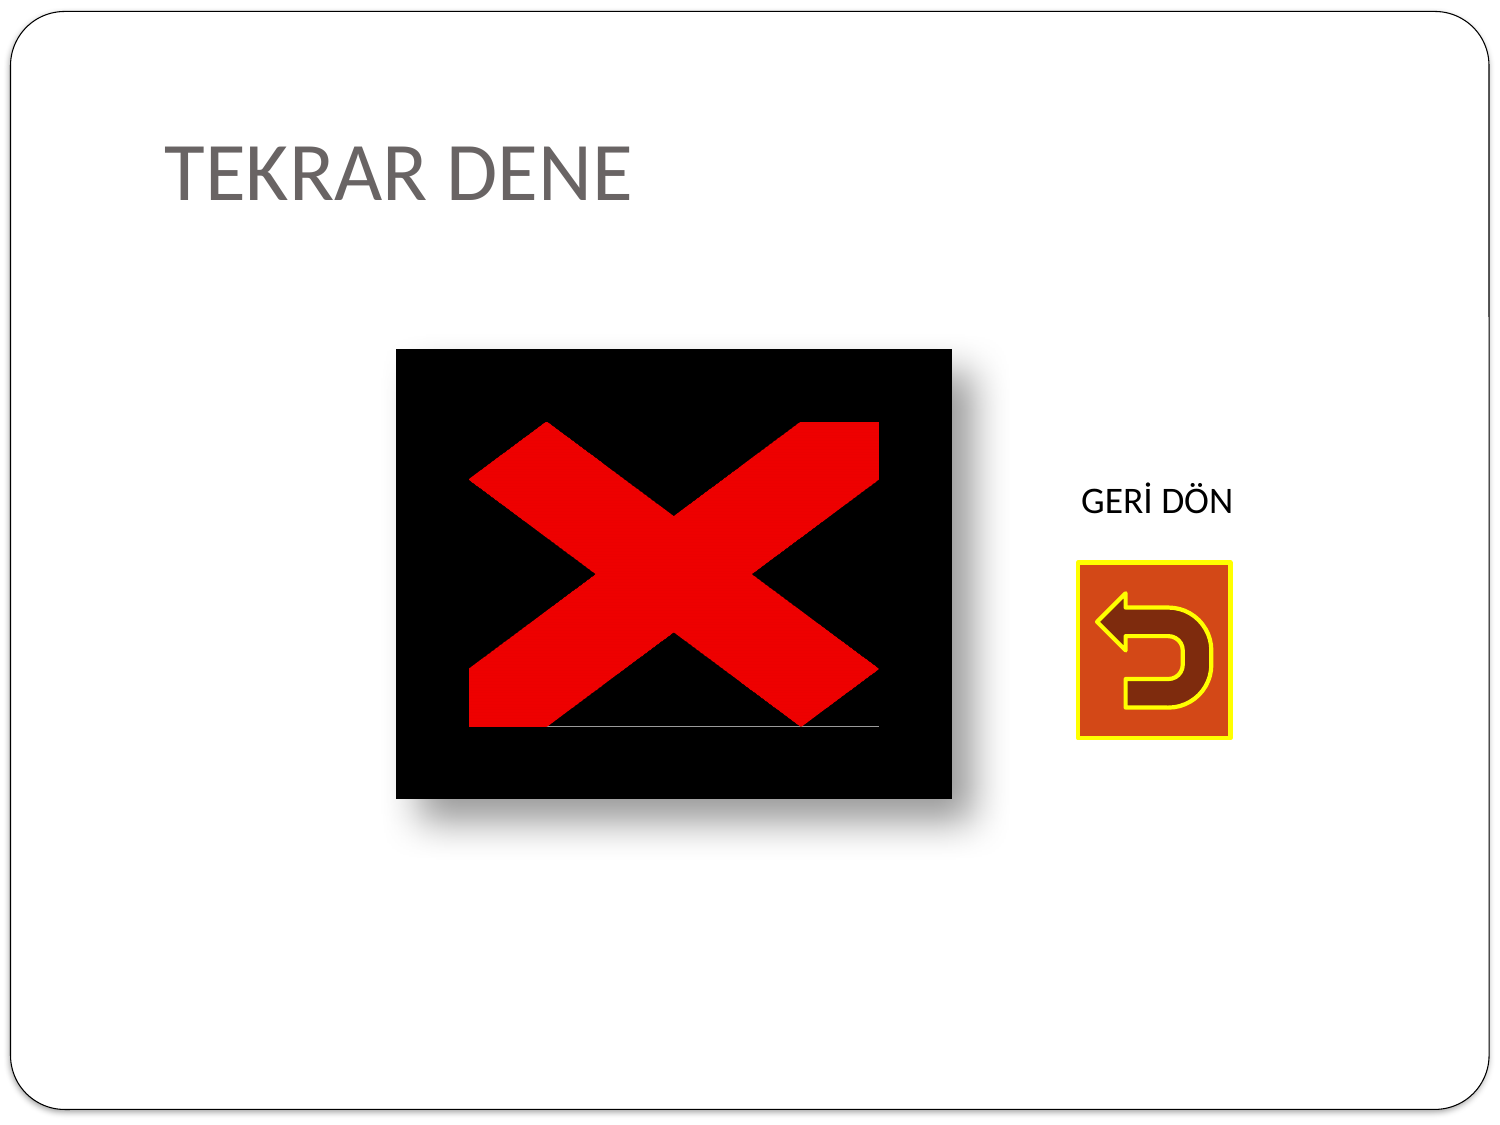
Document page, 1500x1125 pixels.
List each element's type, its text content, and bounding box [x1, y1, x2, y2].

title TEKRAR DENE [150, 45, 1425, 233]
picture [468, 421, 880, 727]
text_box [1066, 468, 1255, 739]
